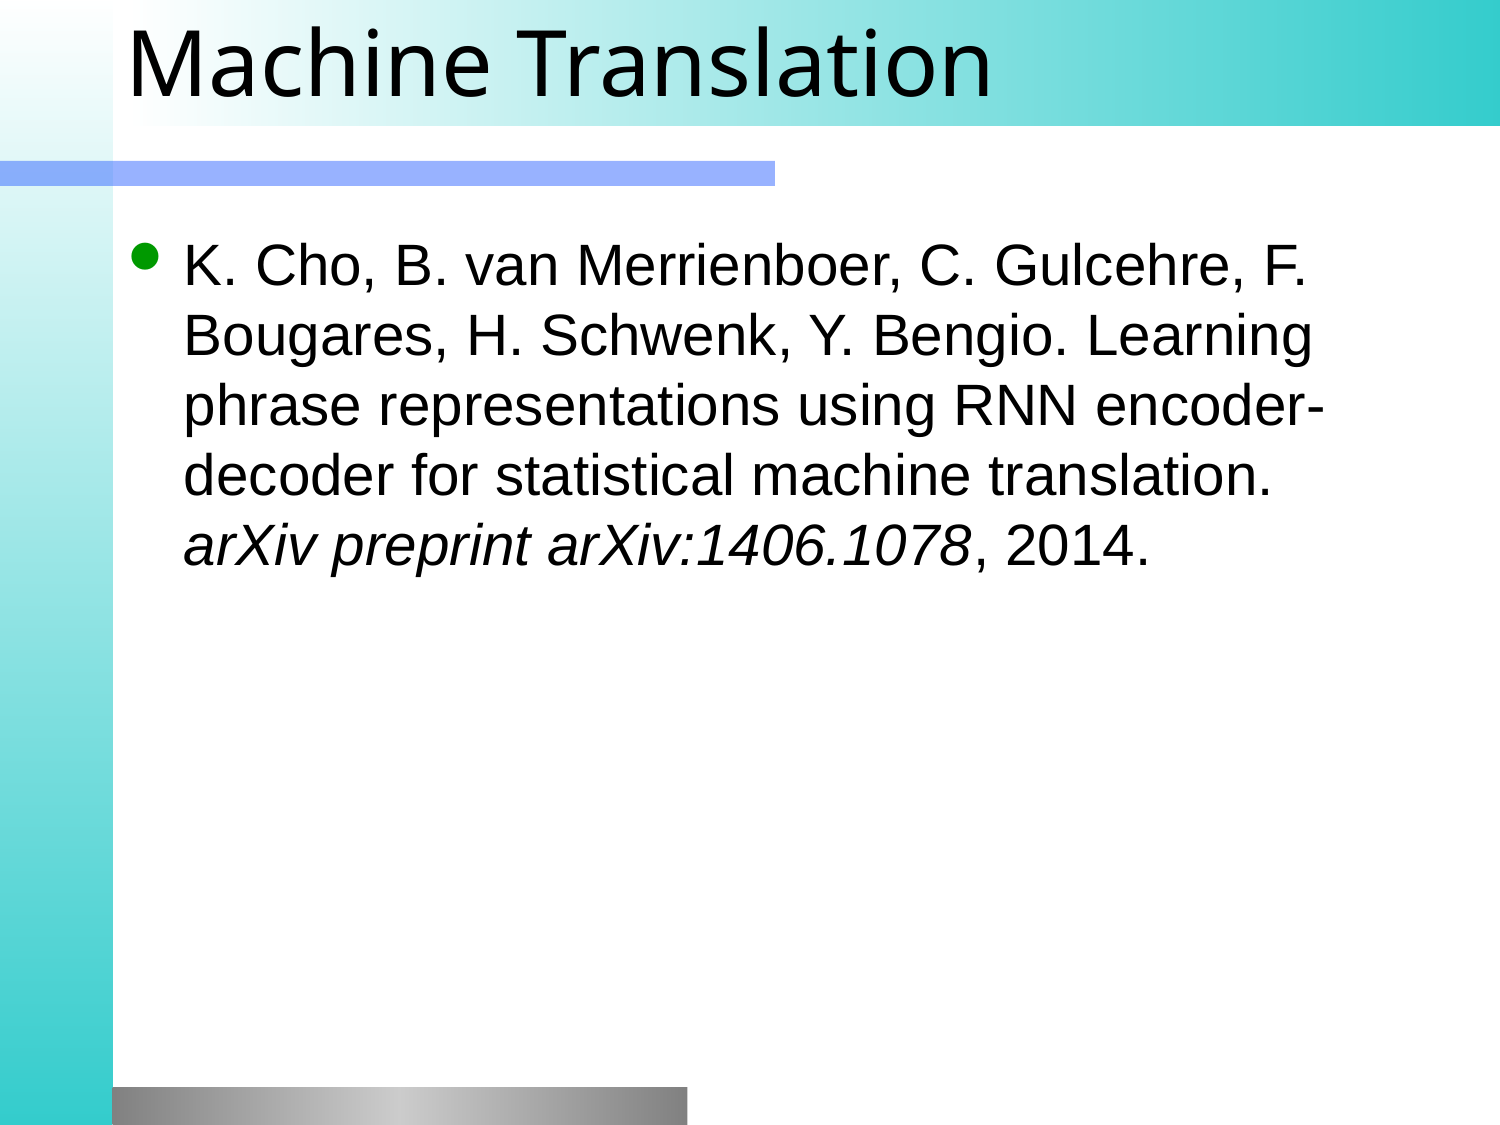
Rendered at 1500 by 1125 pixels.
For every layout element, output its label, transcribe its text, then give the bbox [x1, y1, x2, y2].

list K. Cho, B. van Merrienboer, C. Gulcehre, F. Bougares, H. Schwenk, Y. Bengio. Learning phrase representations using RNN encoder-decoder for statistical machine translation. arXiv preprint arXiv:1406.1078, 2014. [112, 219, 1388, 1073]
title Machine Translation [110, 0, 1386, 121]
